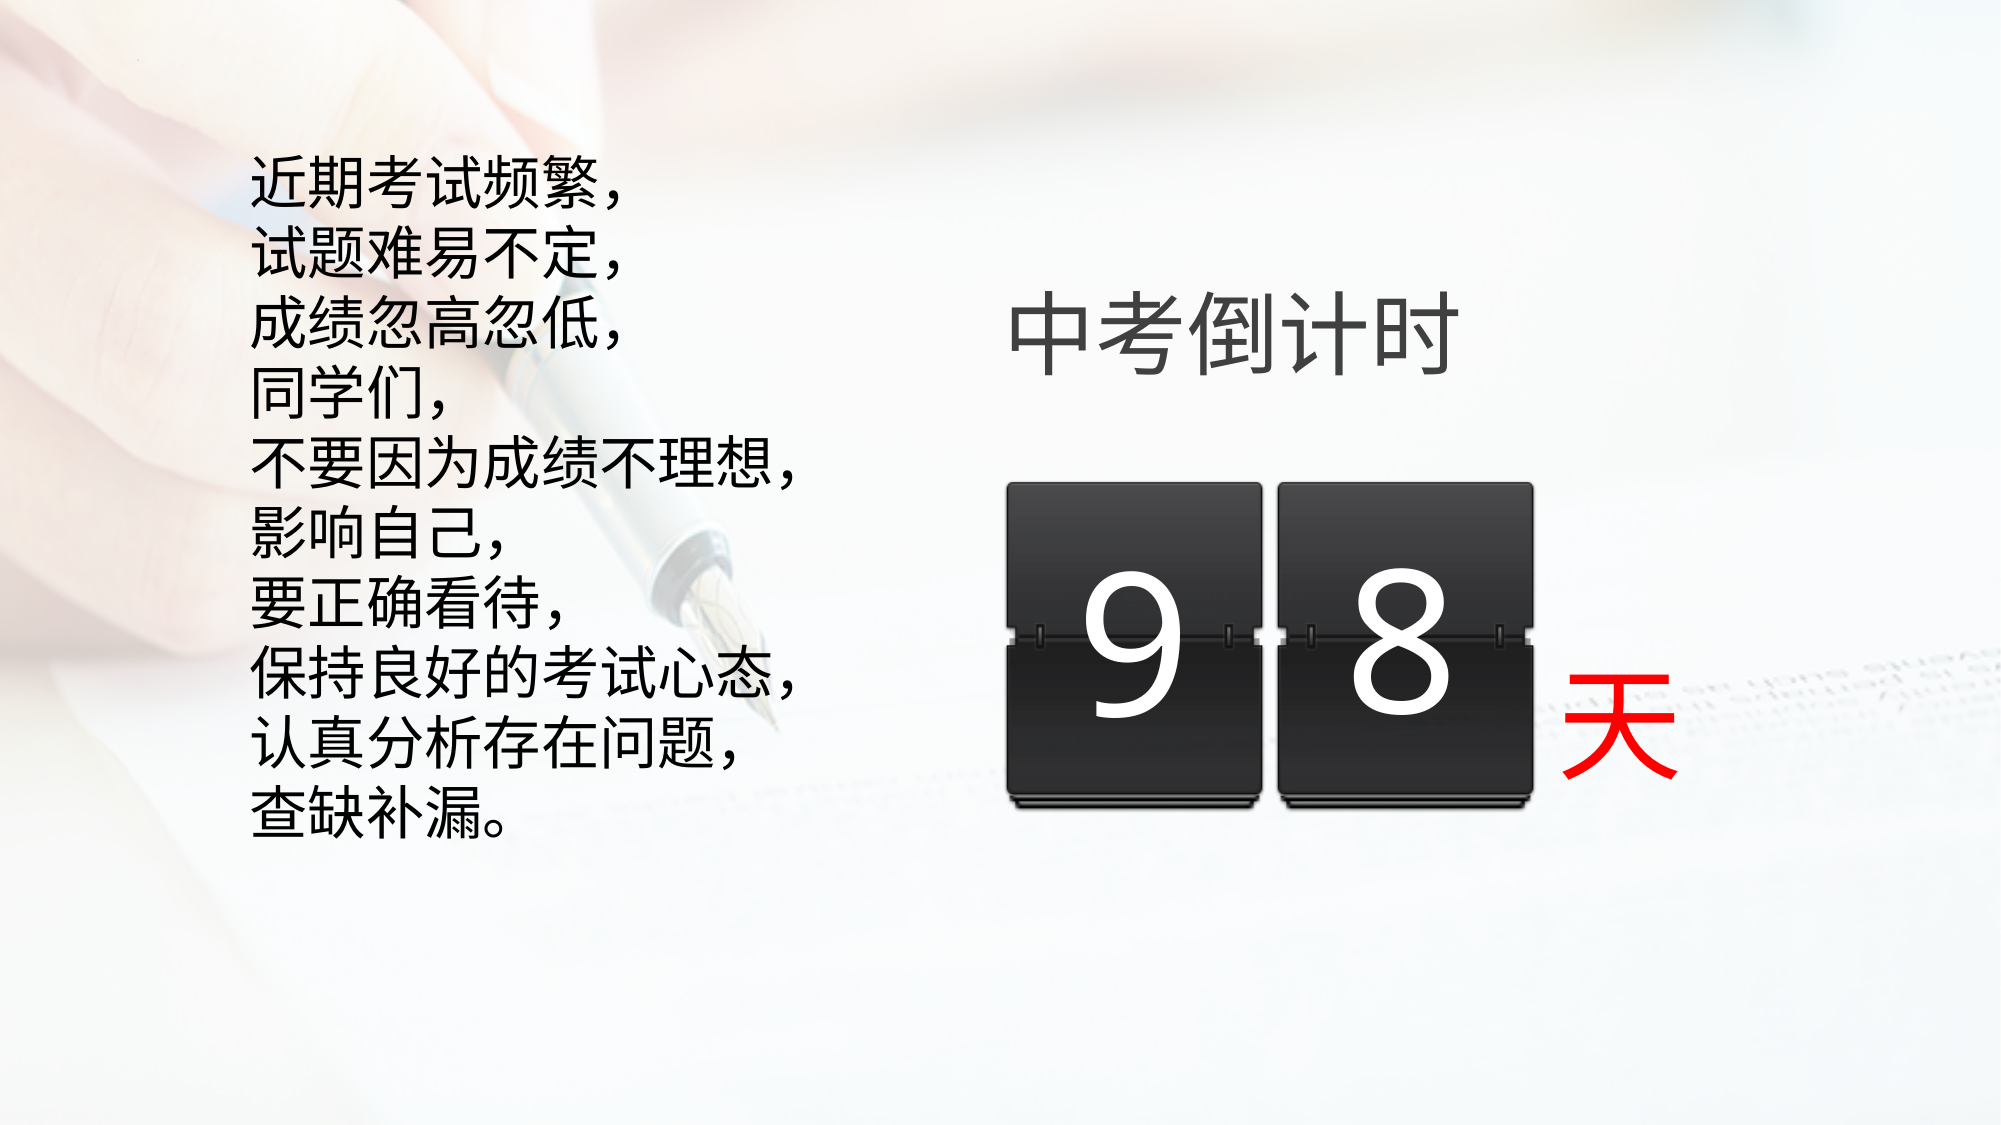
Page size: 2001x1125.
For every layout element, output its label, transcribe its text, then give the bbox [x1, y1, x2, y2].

text_box 近期考试频繁， 试题难易不定， 成绩忽高忽低， 同学们， 不要因为成绩不理想， 影响自己， 要正确看待， 保持良好的考试心态， 认真分析存在问题， 查缺补漏。 [235, 138, 999, 854]
text_box 中考倒计时 [999, 269, 1596, 395]
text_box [998, 466, 1699, 826]
